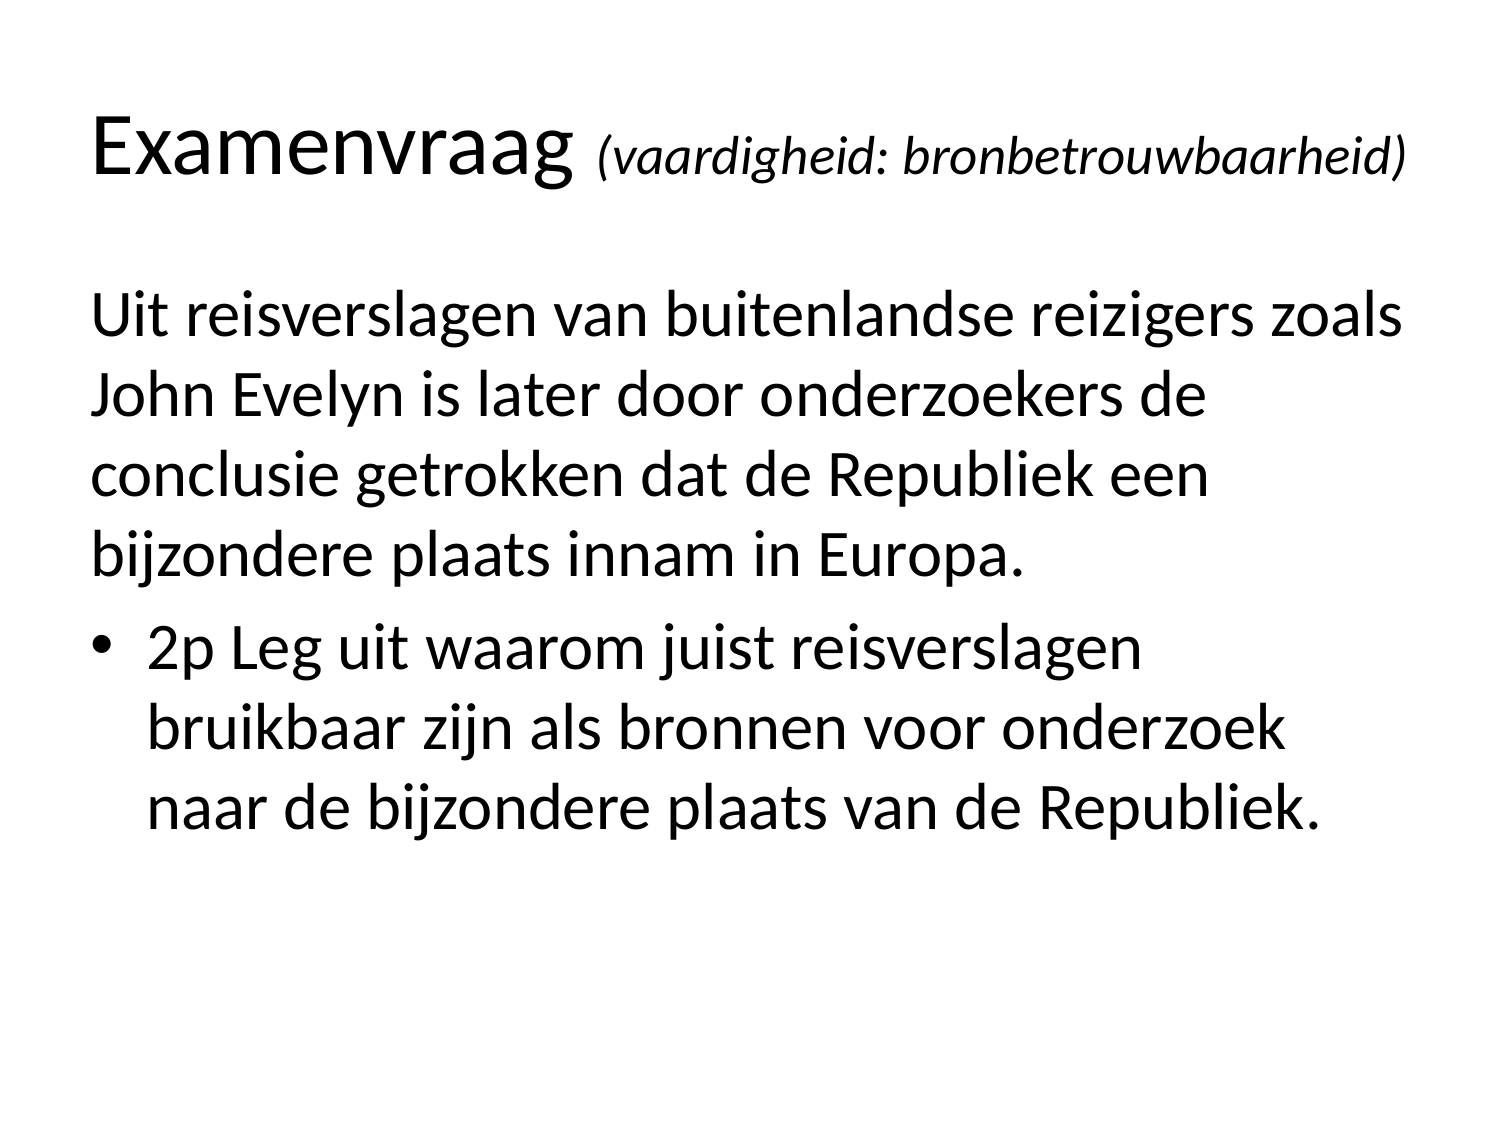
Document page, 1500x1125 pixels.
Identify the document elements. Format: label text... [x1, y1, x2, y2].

title Examenvraag (vaardigheid: bronbetrouwbaarheid) [75, 45, 1425, 233]
list Uit reisverslagen van buitenlandse reizigers zoals John Evelyn is later door onderzoekers de conclusie getrokken dat de Republiek een bijzondere plaats innam in Europa. 2p Leg uit waarom juist reisverslagen bruikbaar zijn als bronnen voor onderzoek naar de bijzondere plaats van de Republiek. [75, 262, 1425, 1005]
